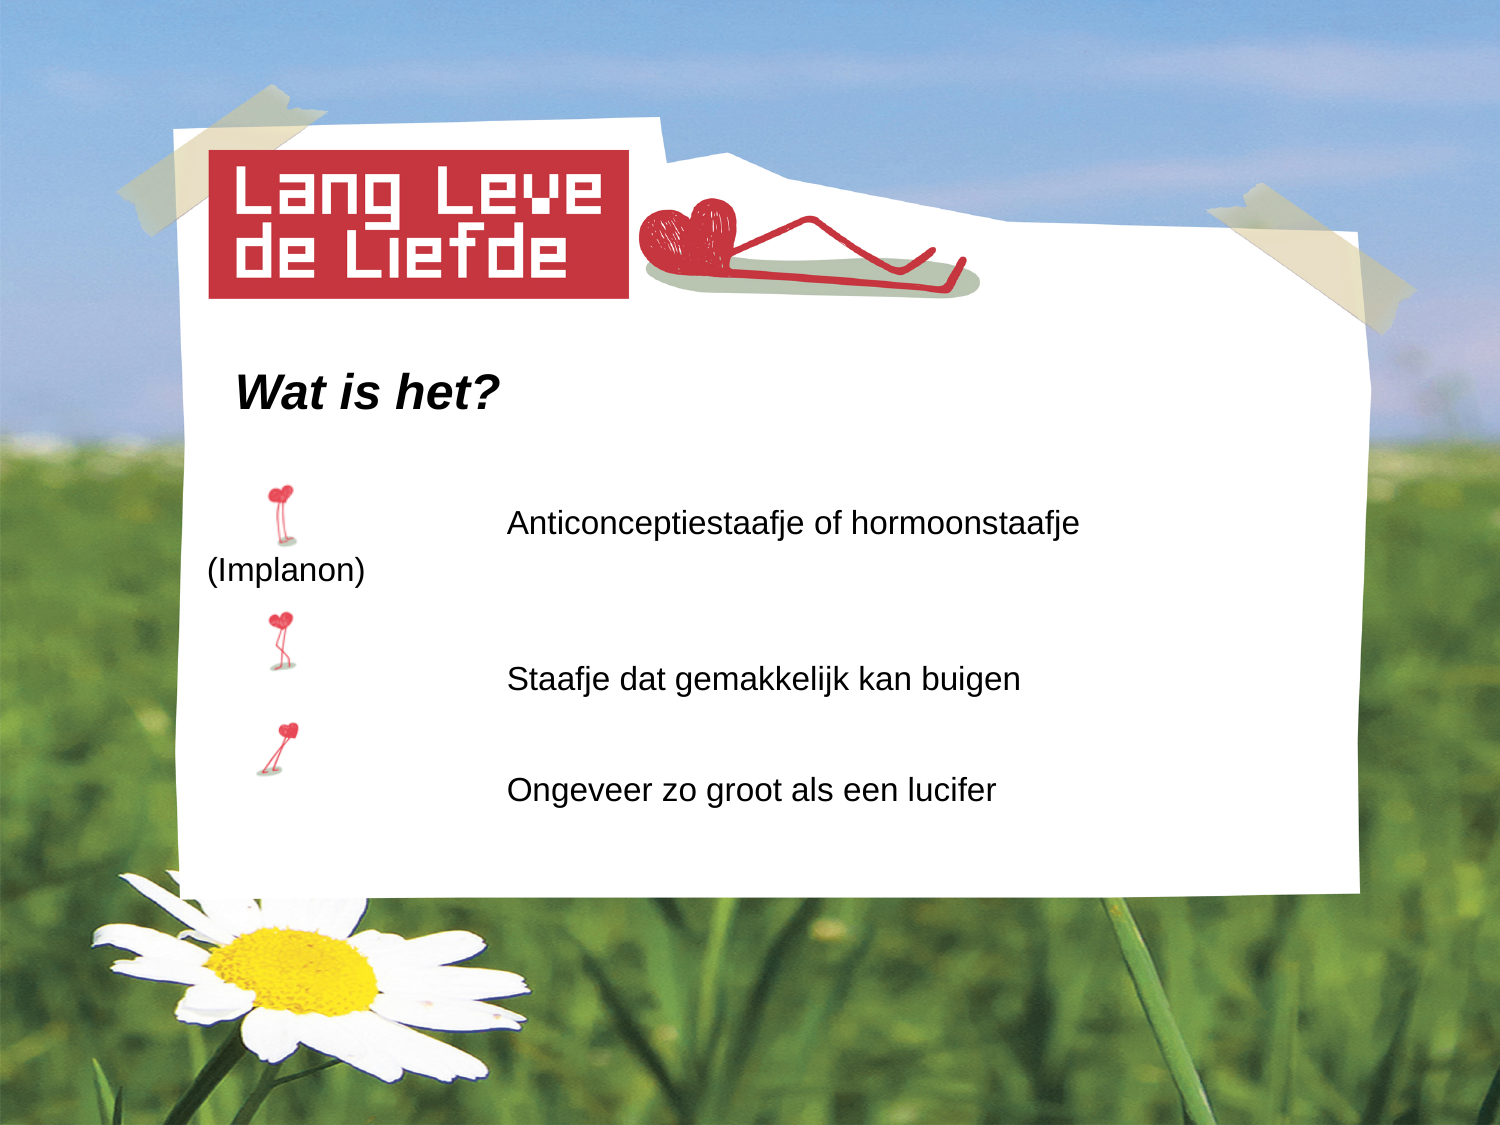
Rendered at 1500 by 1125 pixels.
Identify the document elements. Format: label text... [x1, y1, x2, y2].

list Wat is het? Anticonceptiestaafje of hormoonstaafje (Implanon) Staafje dat gemakkelijk kan buigen Ongeveer zo groot als een lucifer [191, 352, 1261, 881]
picture [0, 0, 1500, 1125]
